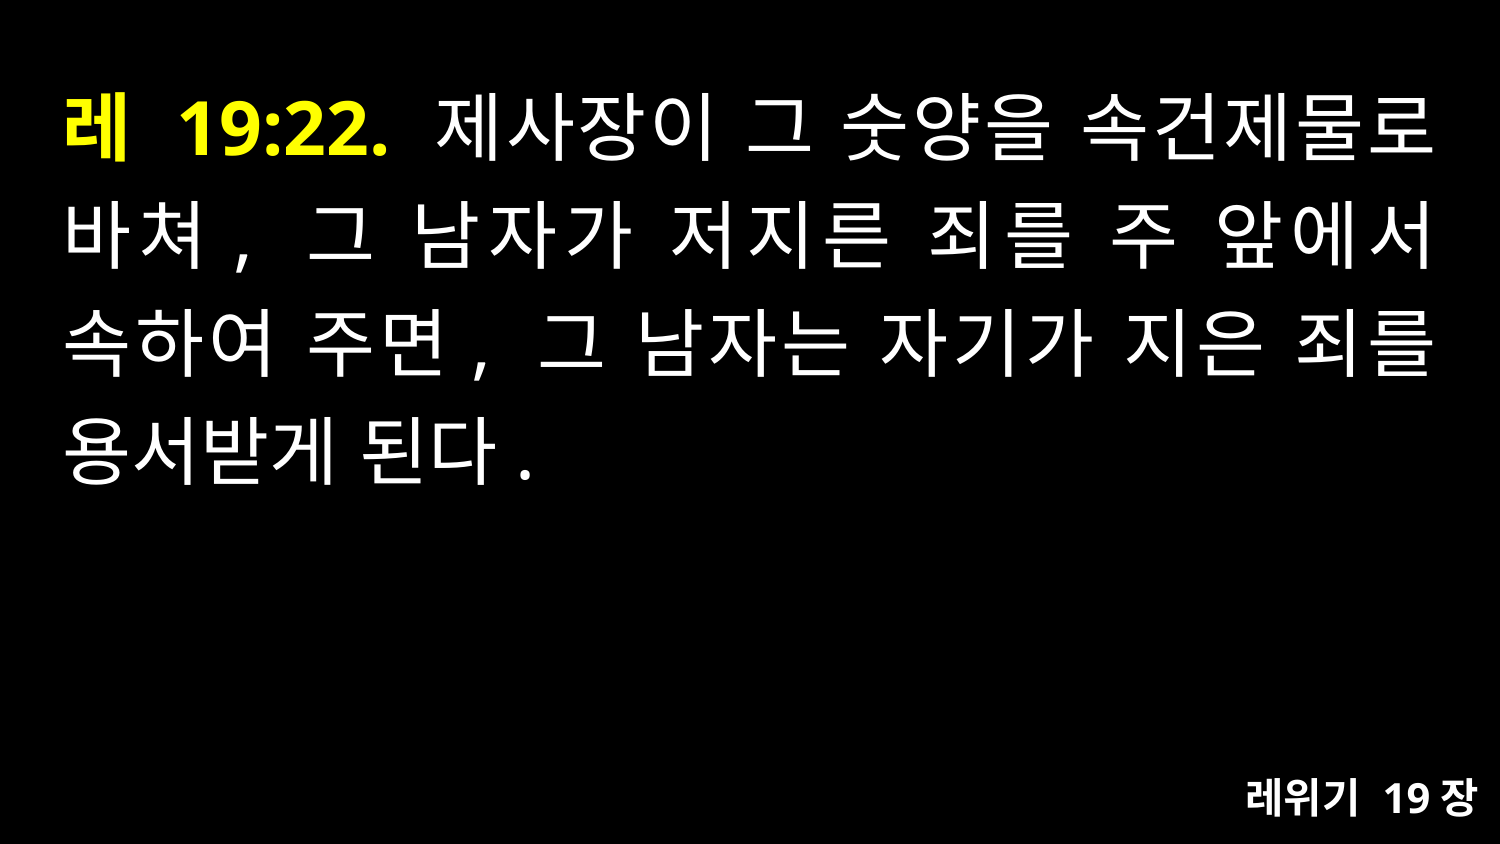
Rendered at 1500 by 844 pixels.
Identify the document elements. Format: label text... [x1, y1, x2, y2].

title 레 19:22. 제사장이 그 숫양을 속건제물로 바쳐, 그 남자가 저지른 죄를 주 앞에서 속하여 주면, 그 남자는 자기가 지은 죄를 용서받게 된다. [0, 0, 1500, 844]
subtitle 레위기 19장 [916, 770, 1500, 844]
